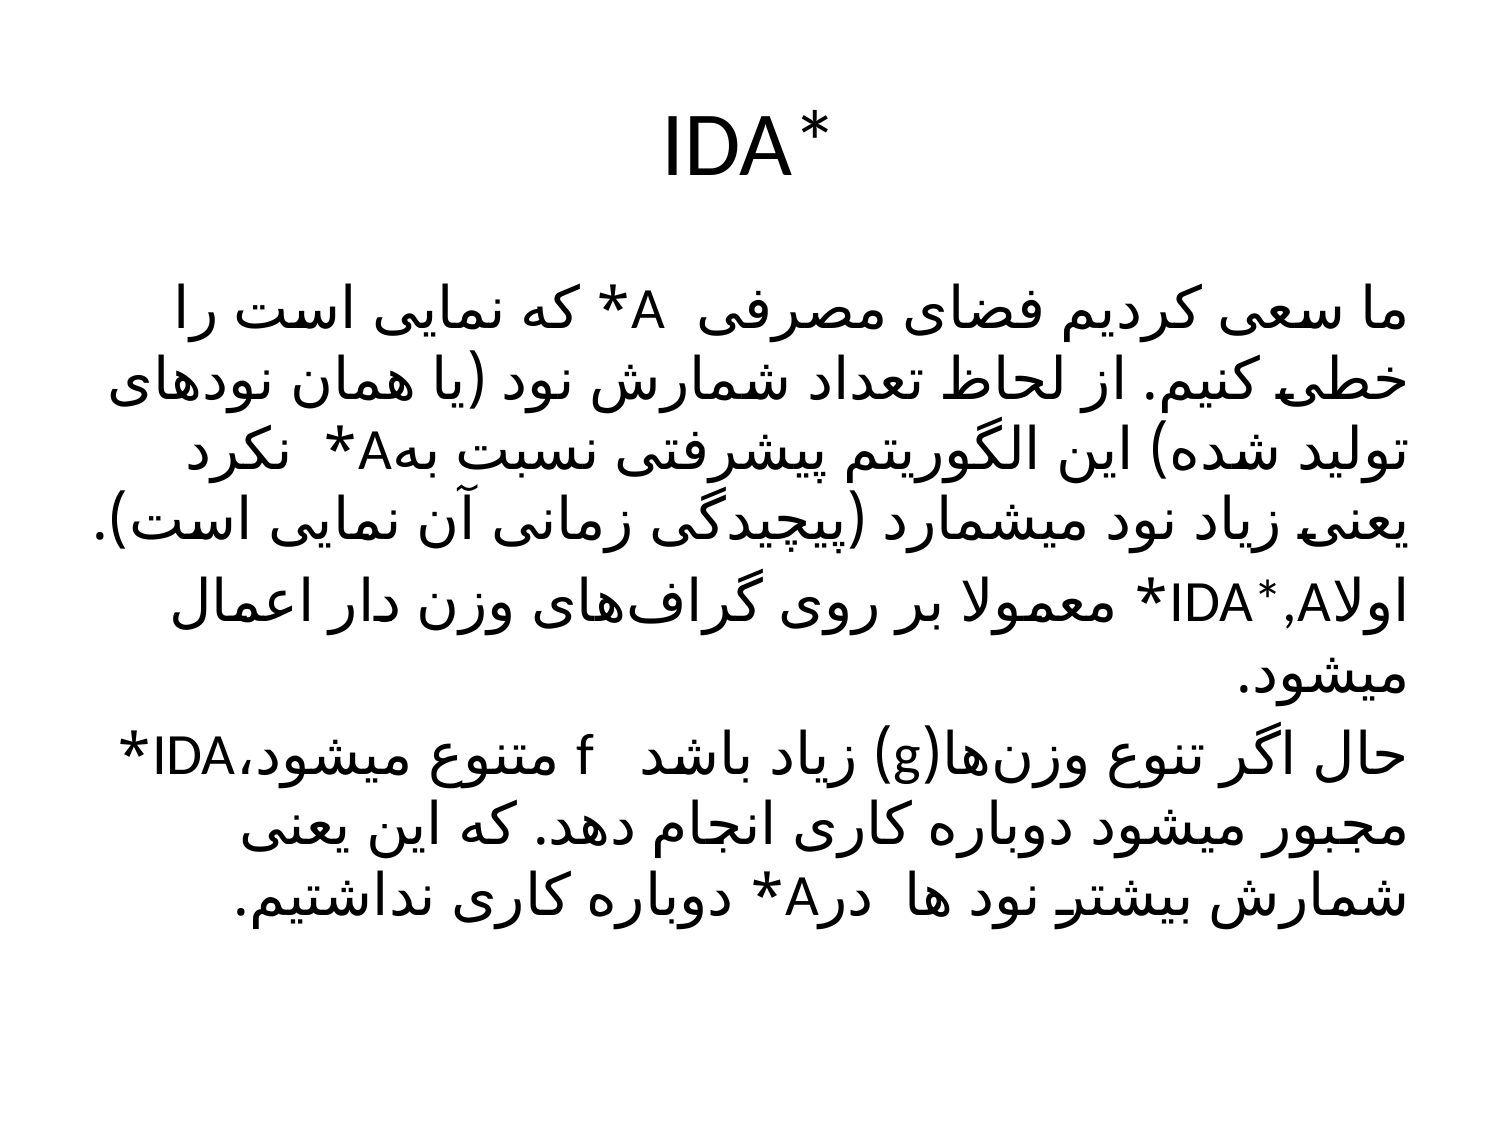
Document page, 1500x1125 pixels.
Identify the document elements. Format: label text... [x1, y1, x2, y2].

list ما سعی‌ کردیم فضای مصرفی A* که نمایی است را خطی‌ کنیم. از لحاظ تعداد شمارش نود (یا همان نود‌های تولید شده) این الگوریتم پیشرفتی نسبت بهA* نکرد یعنی‌ زیاد نود میشمارد (پیچیدگی‌ زمانی‌ آن نمایی است). اولاIDA*,A* معمولا بر روی گراف‌های وزن دار اعمال میشود. حال اگر تنوع وزن‌ها(g) زیاد باشد f متنوع میشود،IDA* مجبور میشود دوباره کاری انجام دهد. که این یعنی‌ شمارش بیشتر نود ها درA* دوباره کاری نداشتیم. [75, 262, 1425, 1005]
title IDA* [75, 45, 1425, 233]
